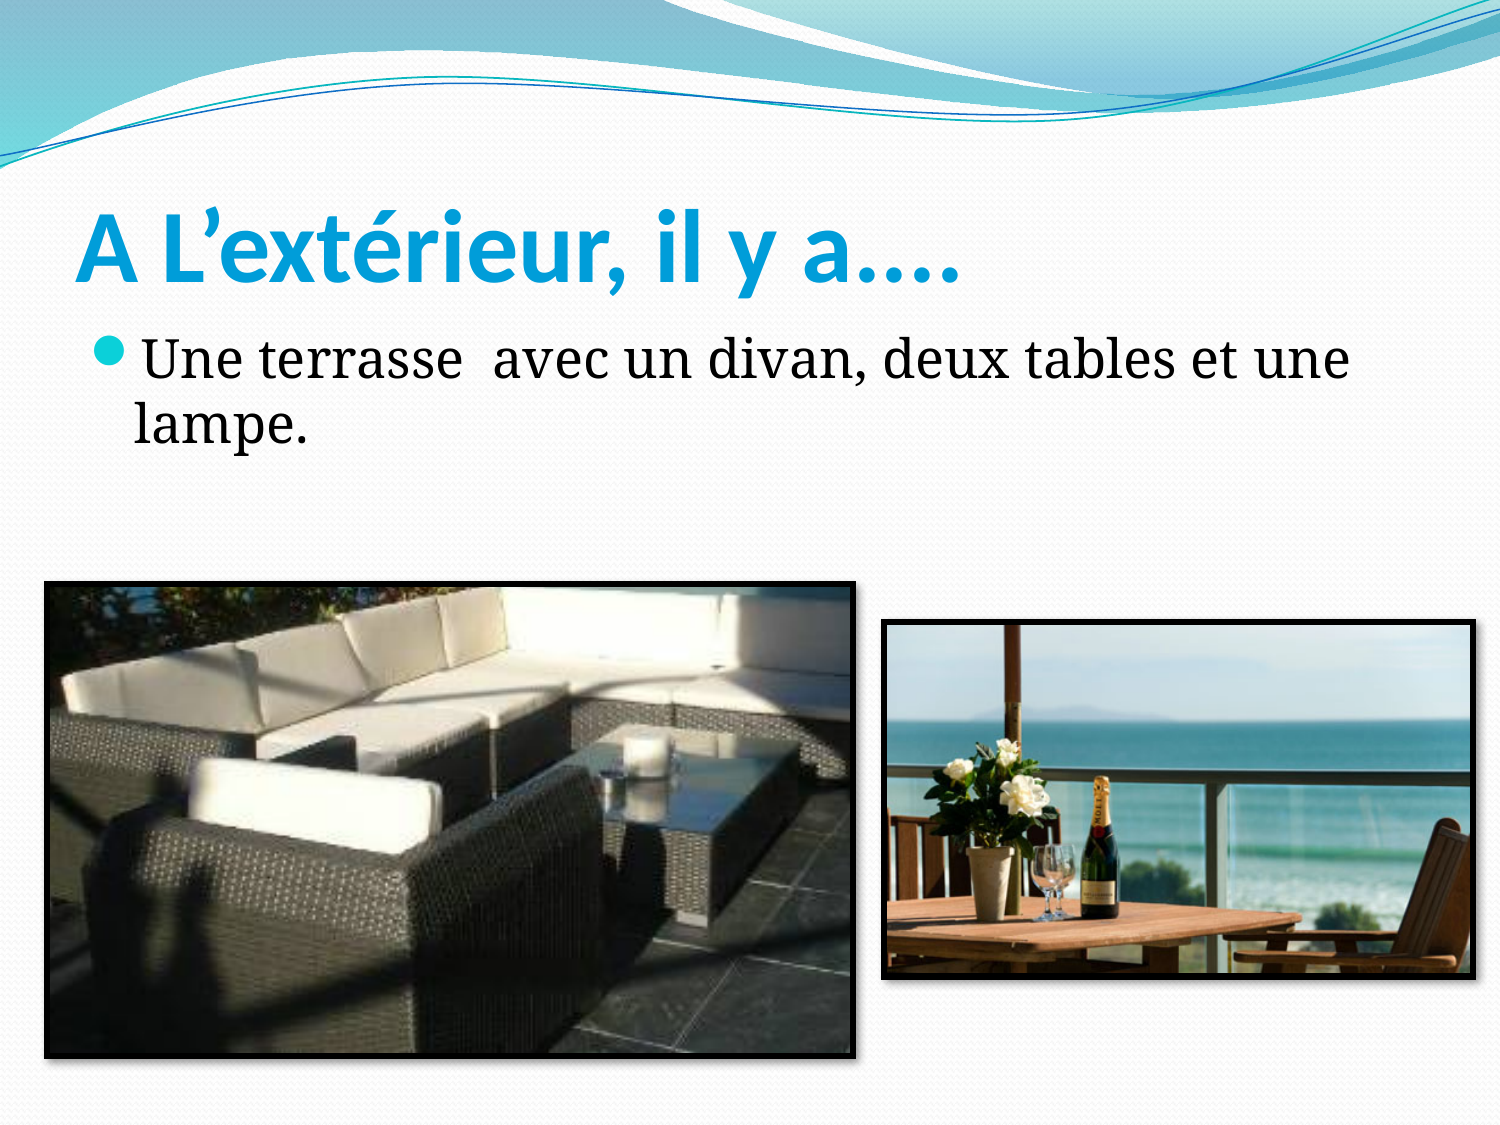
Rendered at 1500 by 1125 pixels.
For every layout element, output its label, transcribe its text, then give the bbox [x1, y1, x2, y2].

picture [49, 587, 851, 1054]
picture [887, 624, 1471, 974]
list Une terrasse avec un divan, deux tables et une lampe. [75, 317, 1425, 1038]
title A L’extérieur, il y a.... [75, 115, 1425, 303]
